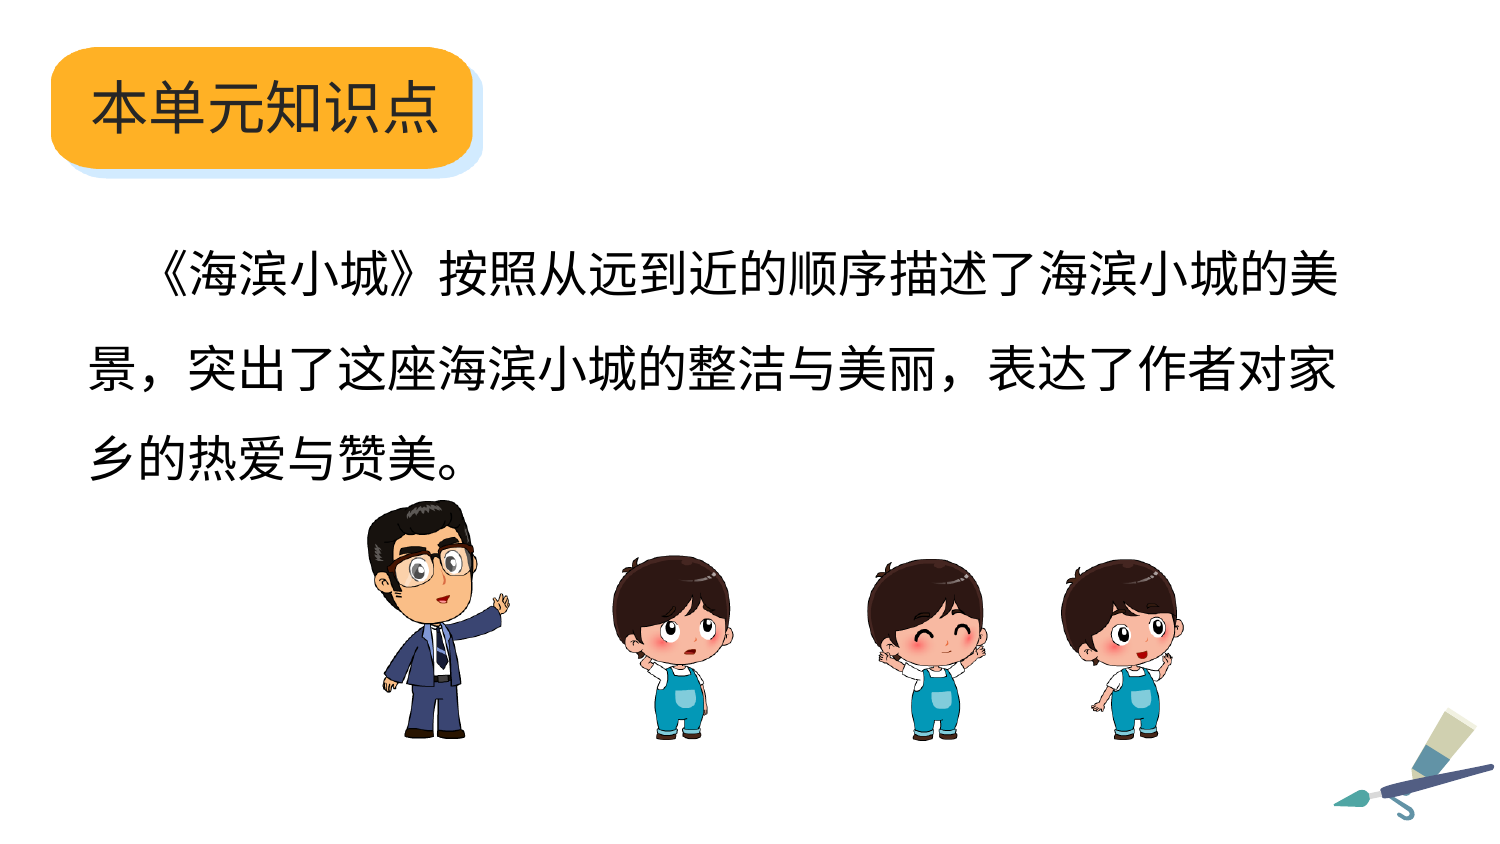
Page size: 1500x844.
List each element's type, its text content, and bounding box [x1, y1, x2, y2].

text_box 《海滨小城》按照从远到近的顺序描述了海滨小城的美景，突出了这座海滨小城的整洁与美丽，表达了作者对家乡的热爱与赞美。 [76, 166, 1383, 494]
picture [266, 356, 1234, 844]
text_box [1358, 708, 1481, 844]
picture [51, 47, 483, 179]
